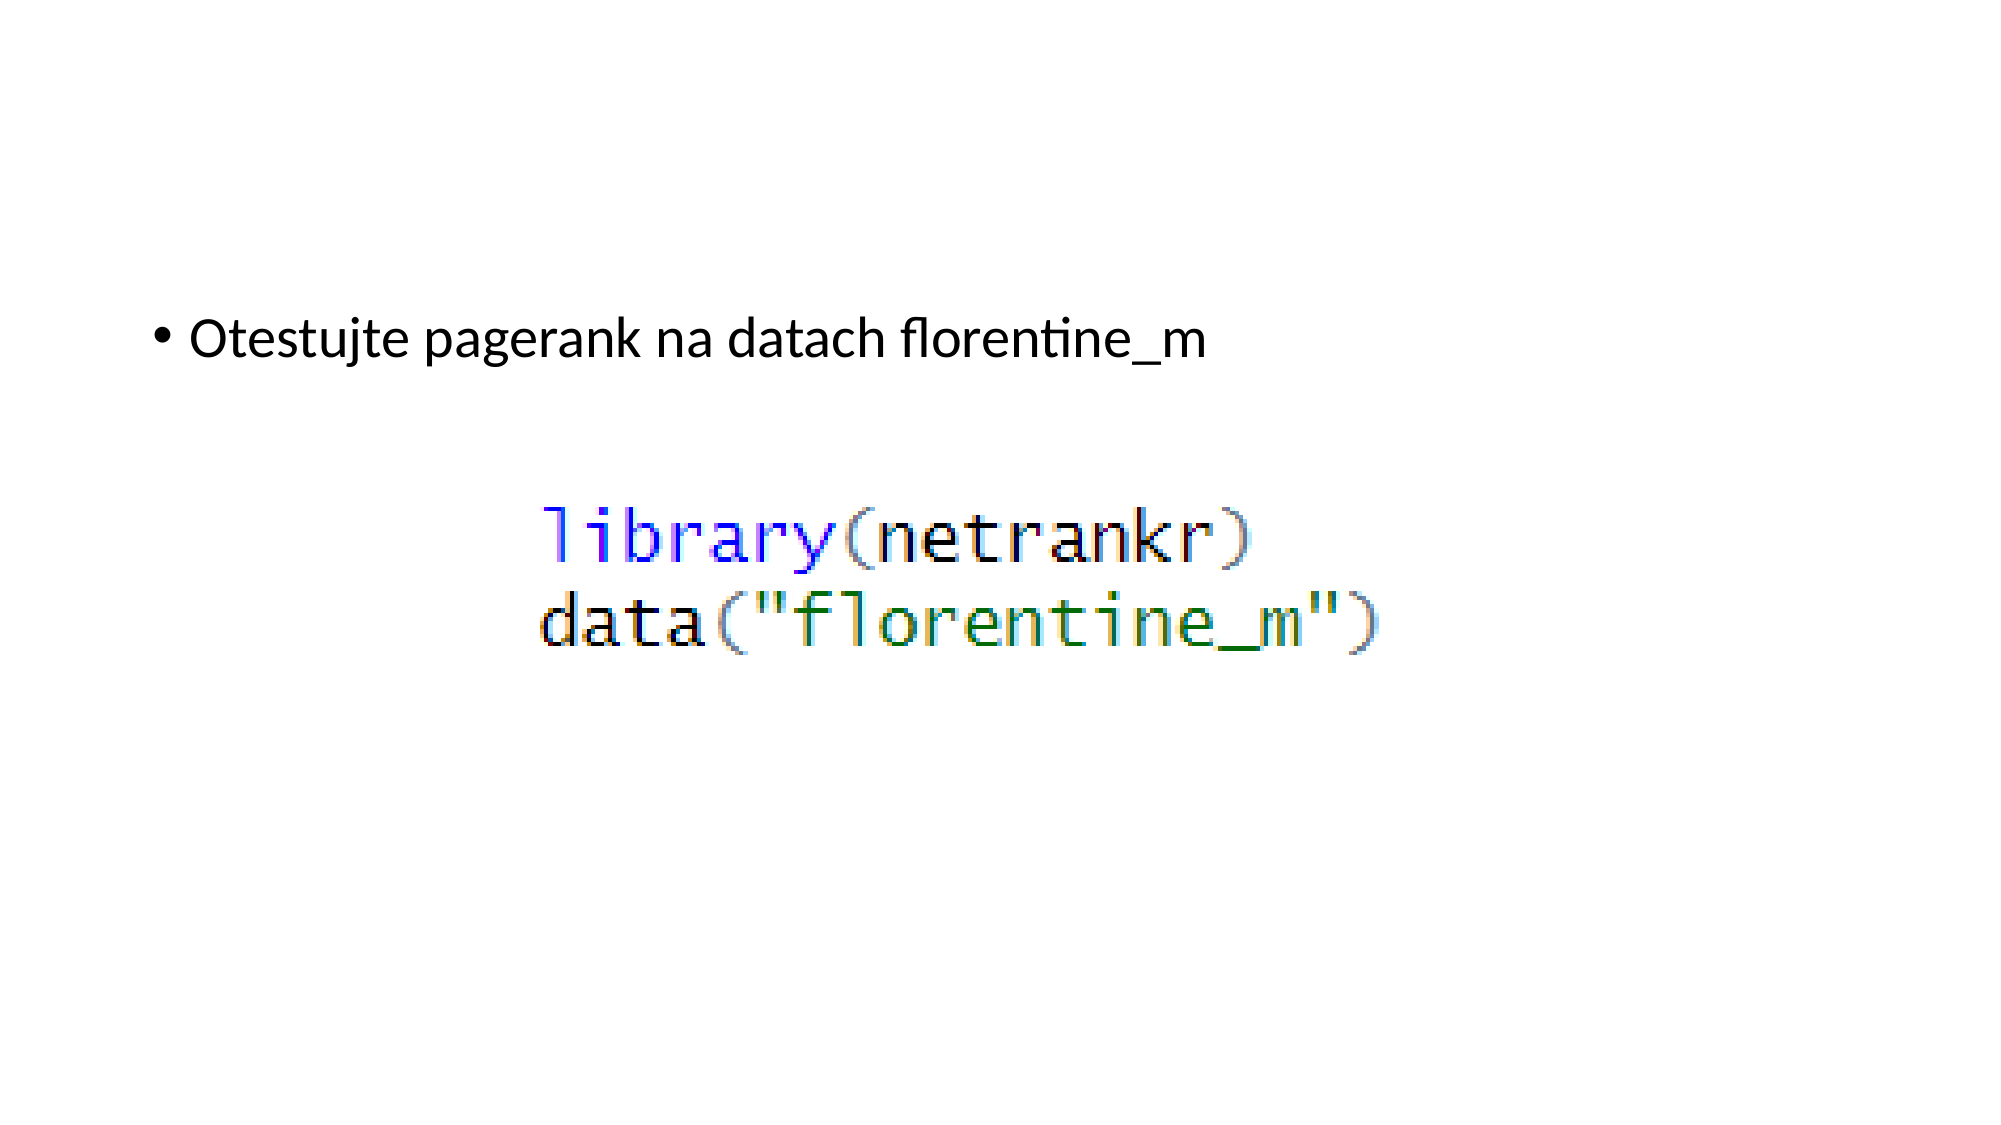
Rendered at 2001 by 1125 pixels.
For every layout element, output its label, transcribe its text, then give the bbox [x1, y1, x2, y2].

list Otestujte pagerank na datach florentine_m [137, 299, 1863, 1014]
picture [388, 418, 1612, 825]
